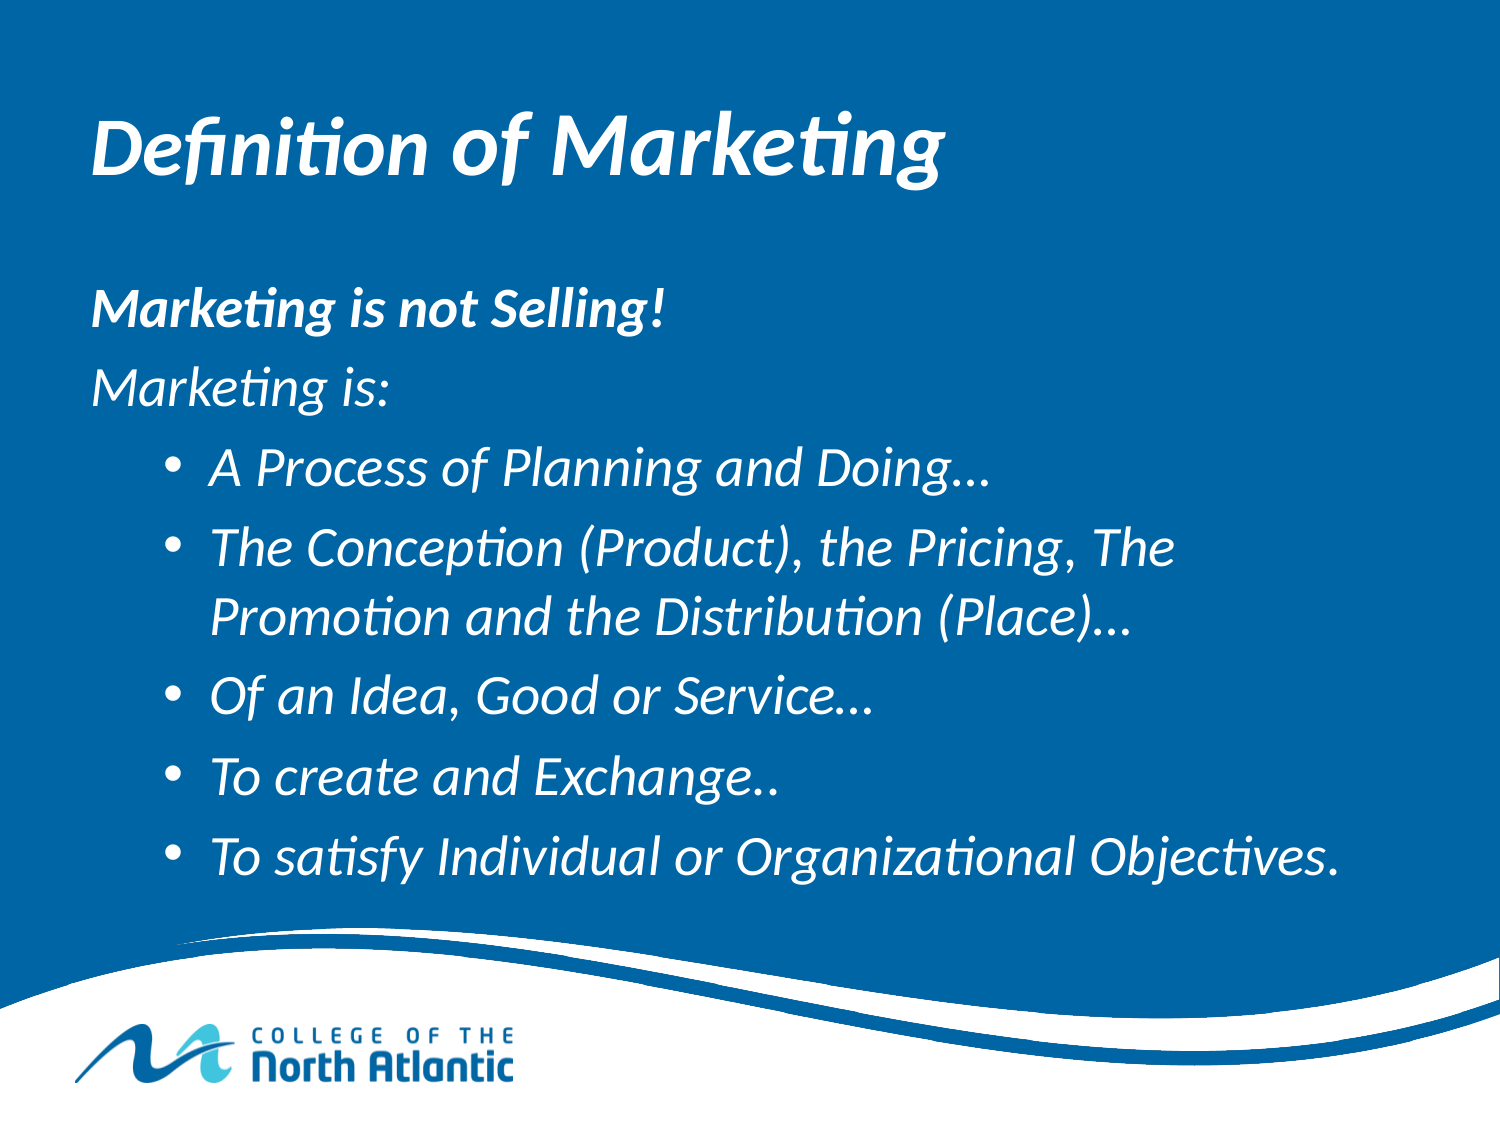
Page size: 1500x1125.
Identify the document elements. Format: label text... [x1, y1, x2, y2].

list Marketing is not Selling! Marketing is: A Process of Planning and Doing… The Conception (Product), the Pricing, The Promotion and the Distribution (Place)… Of an Idea, Good or Service… To create and Exchange.. To satisfy Individual or Organizational Objectives. [75, 262, 1425, 900]
picture [0, 928, 1500, 1125]
title Definition of Marketing [75, 45, 1425, 233]
